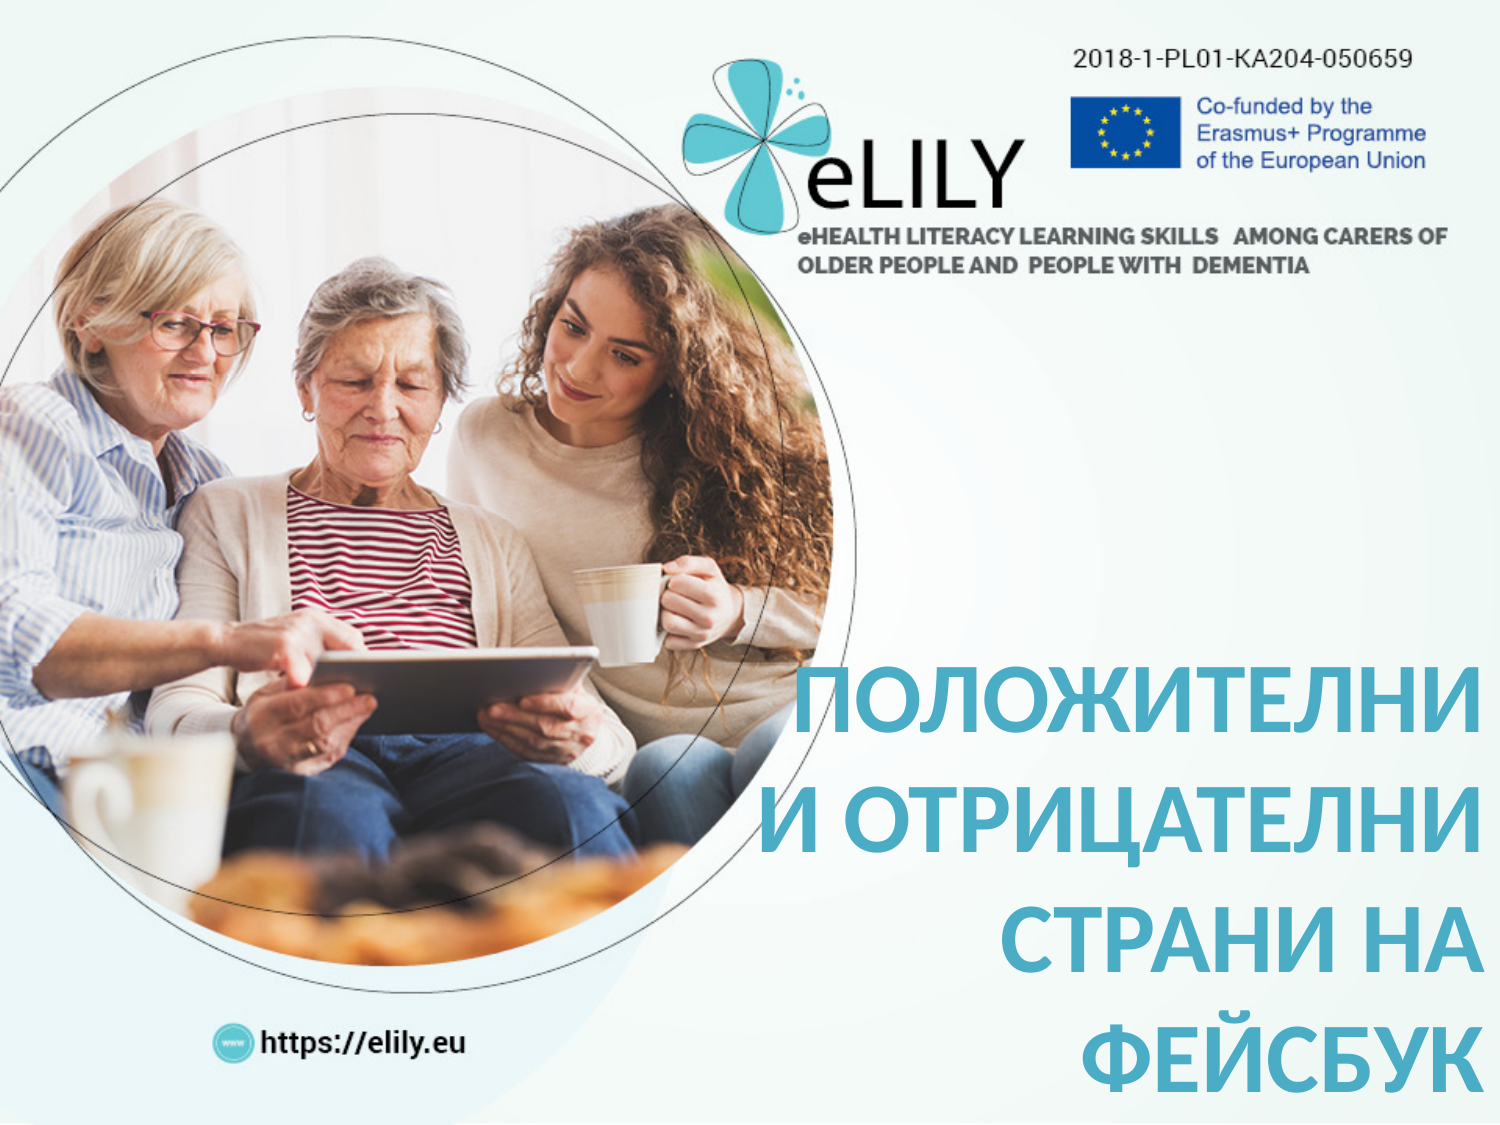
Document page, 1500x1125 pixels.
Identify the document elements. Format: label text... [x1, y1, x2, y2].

text_box ПОЛОЖИТЕЛНИ И ОТРИЦАТЕЛНИ СТРАНИ НА ФЕЙСБУК [629, 625, 1500, 1120]
picture [0, 0, 1500, 1125]
